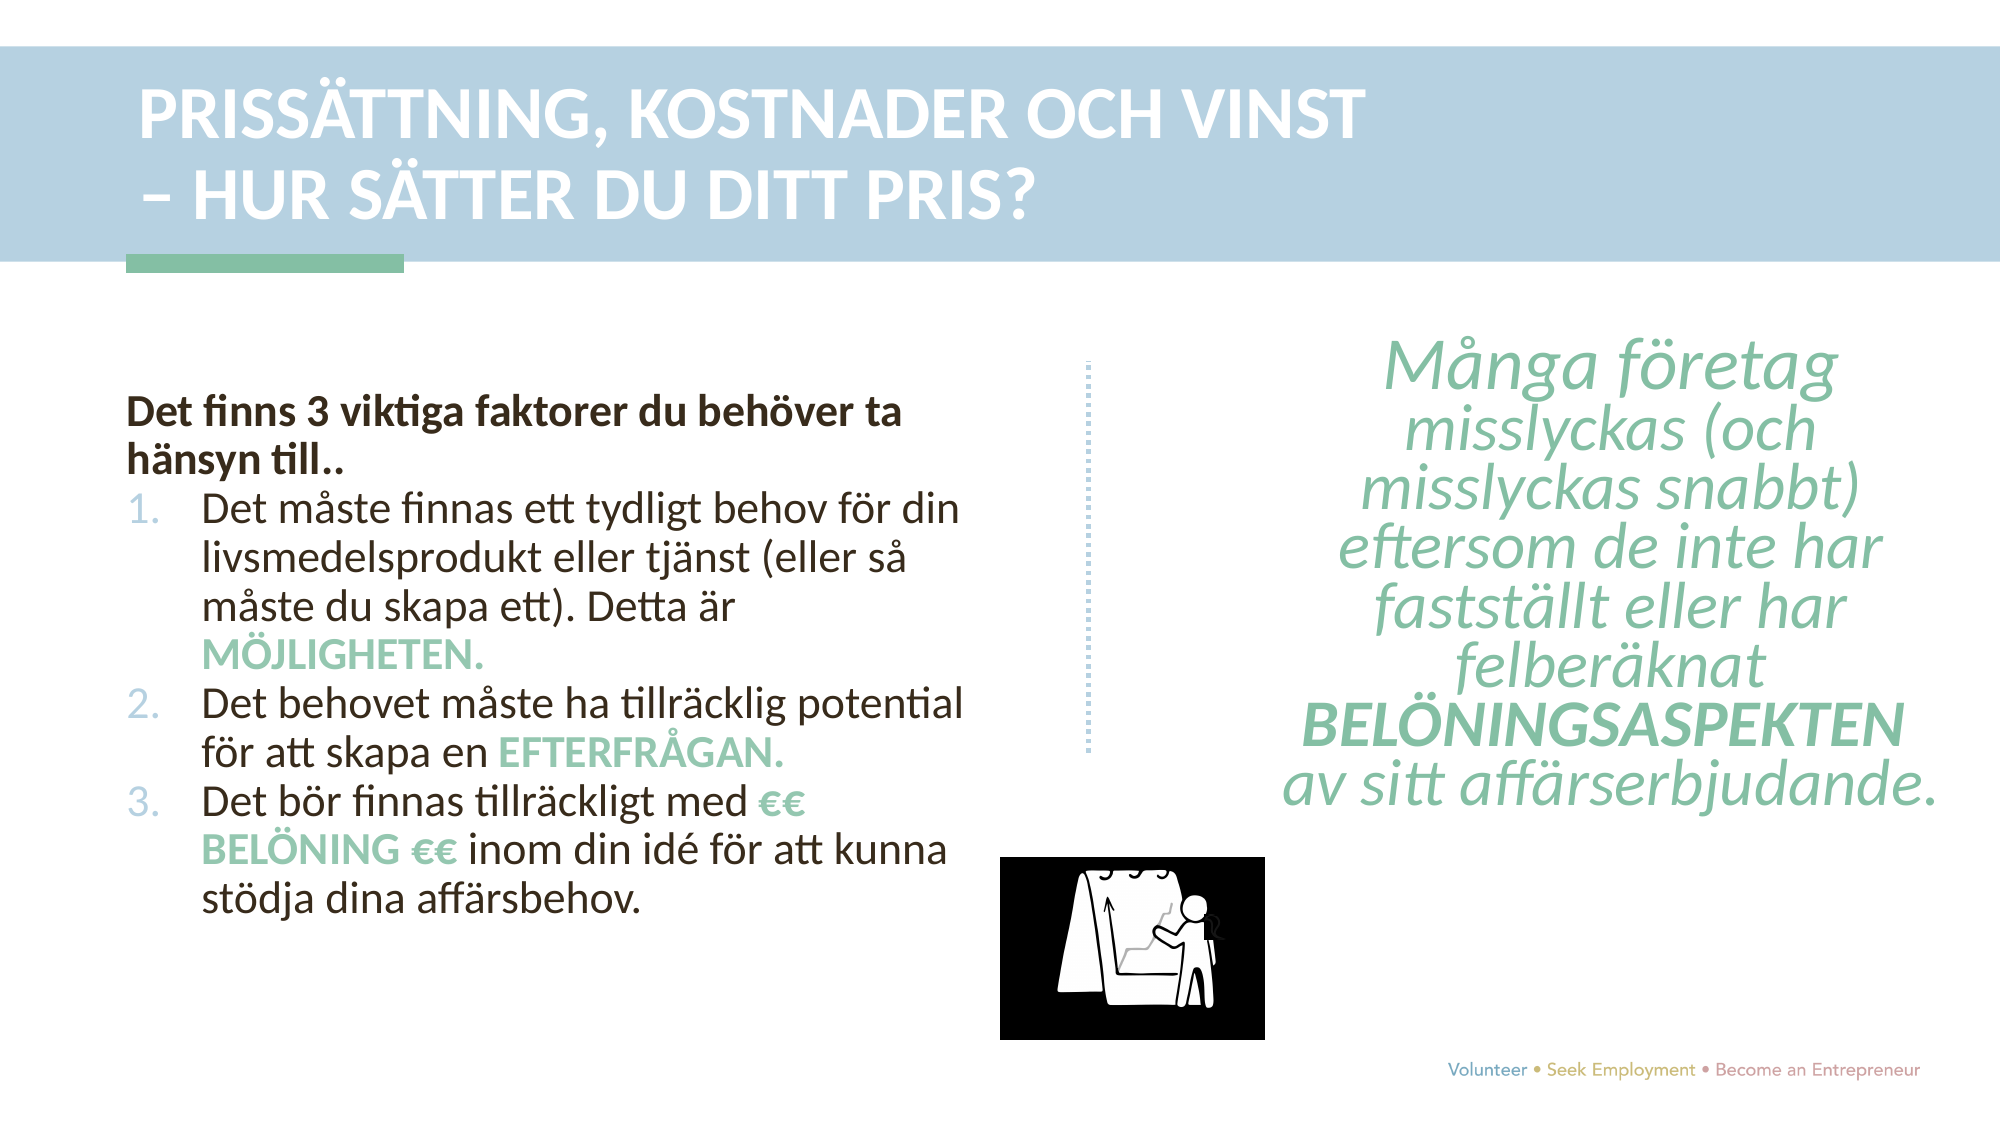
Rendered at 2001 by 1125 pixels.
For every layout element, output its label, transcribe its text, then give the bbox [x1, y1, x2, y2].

picture [1418, 1046, 1971, 1103]
list PRISSÄTTNING, KOSTNADER OCH VINST – HUR SÄTTER DU DITT PRIS? [123, 62, 1427, 247]
text_box Det finns 3 viktiga faktorer du behöver ta hänsyn till.. Det måste finnas ett tydligt behov för din livsmedelsprodukt eller tjänst (eller så måste du skapa ett). Detta är MÖJLIGHETEN. Det behovet måste ha tillräcklig potential för att skapa en EFTERFRÅGAN. Det bör finnas tillräckligt med €€ BELÖNING €€ inom din idé för att kunna stödja dina affärsbehov. [111, 378, 1010, 929]
text_box Många företag misslyckas (och misslyckas snabbt) eftersom de inte har fastställt eller har felberäknat BELÖNINGSASPEKTEN av sitt affärserbjudande. [1259, 338, 1964, 601]
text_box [1000, 857, 1265, 1040]
